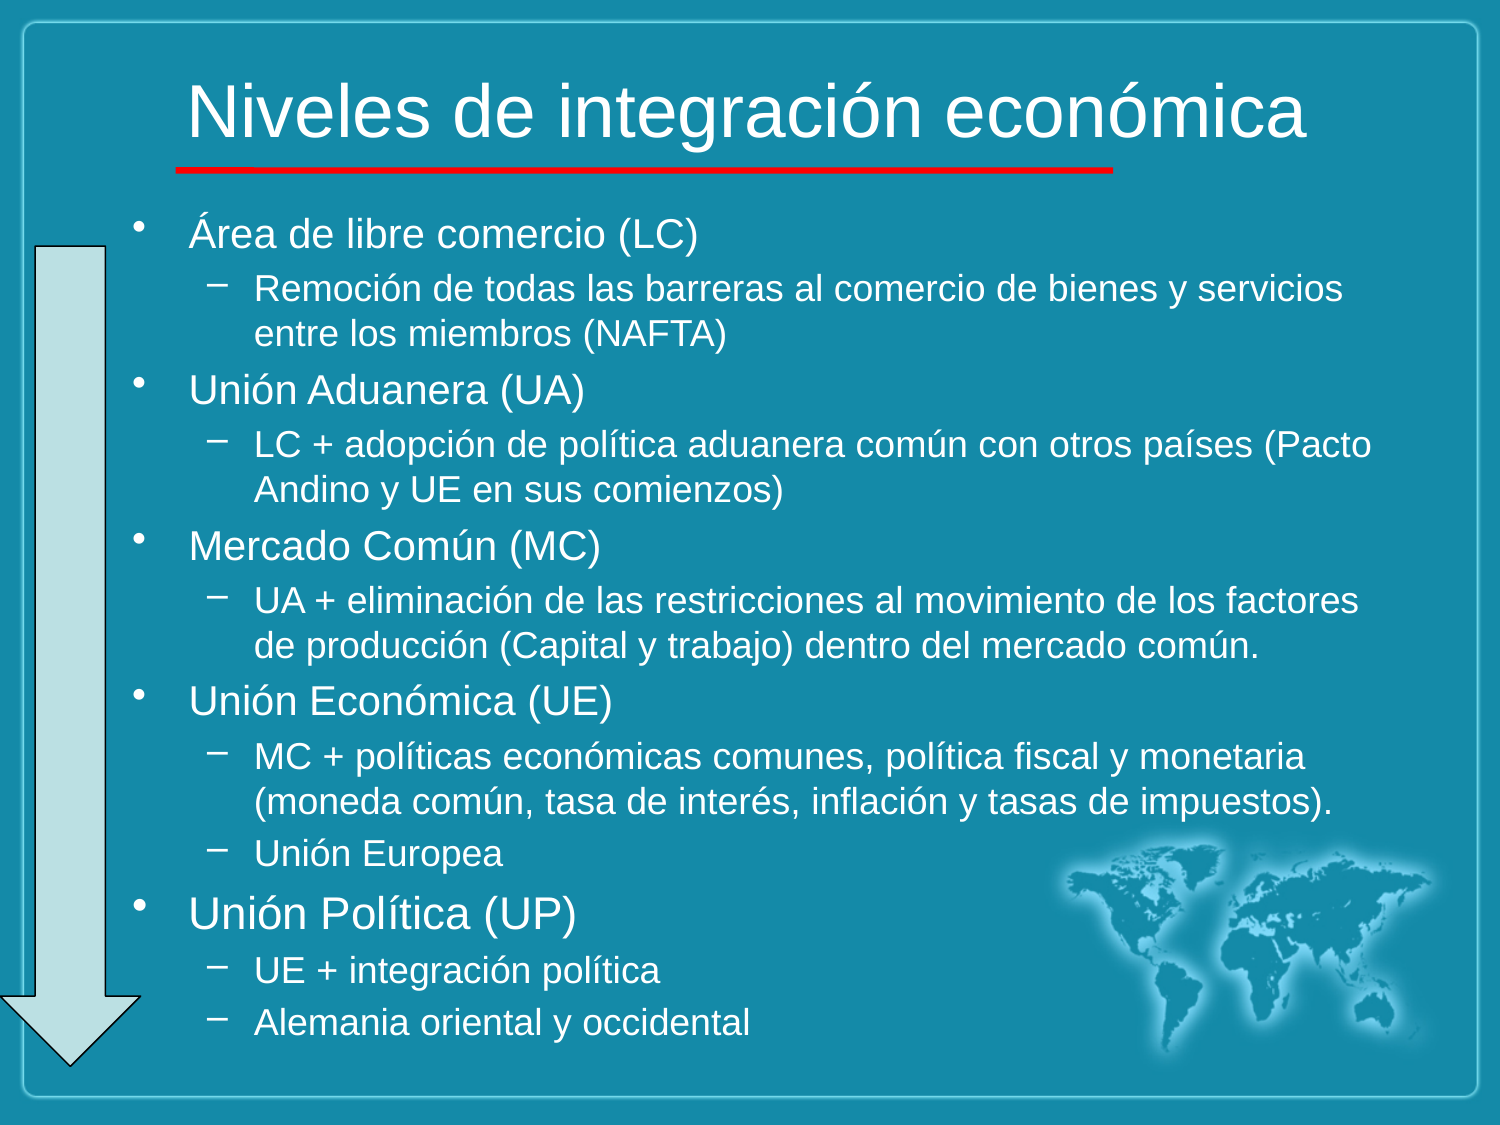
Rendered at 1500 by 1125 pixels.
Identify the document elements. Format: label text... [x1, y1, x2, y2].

list Área de libre comercio (LC) Remoción de todas las barreras al comercio de bienes y servicios entre los miembros (NAFTA) Unión Aduanera (UA) LC + adopción de política aduanera común con otros países (Pacto Andino y UE en sus comienzos) Mercado Común (MC) UA + eliminación de las restricciones al movimiento de los factores de producción (Capital y trabajo) dentro del mercado común. Unión Económica (UE) MC + políticas económicas comunes, política fiscal y monetaria (moneda común, tasa de interés, inflación y tasas de impuestos). Unión Europea Unión Política (UP) UE + integración política Alemania oriental y occidental [116, 198, 1407, 1091]
picture [0, 0, 1500, 1125]
title Niveles de integración económica [170, 36, 1436, 179]
text_box [0, 246, 141, 1067]
